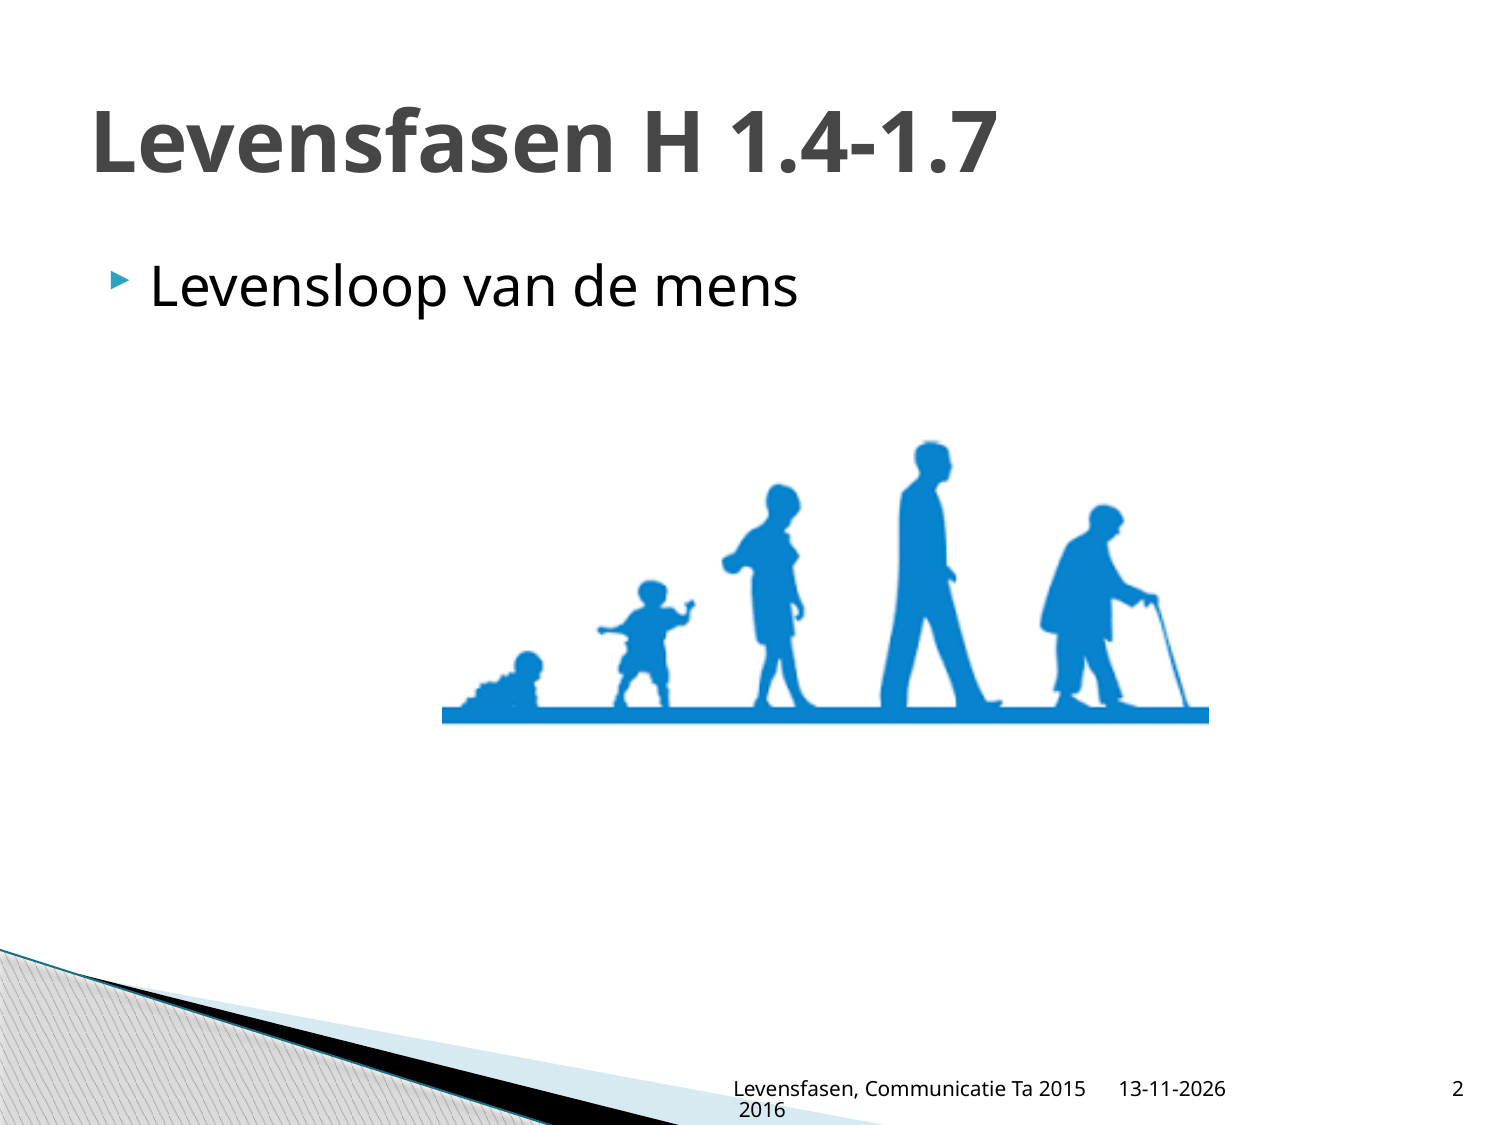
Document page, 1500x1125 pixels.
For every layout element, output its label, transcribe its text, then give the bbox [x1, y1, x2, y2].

title Levensfasen H 1.4-1.7 [75, 45, 1425, 233]
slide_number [1105, 1051, 1418, 1112]
footer Levensfasen, Communicatie Ta 2015 2016 [718, 1051, 1105, 1112]
picture [442, 408, 1210, 765]
list Levensloop van de mens [75, 243, 1425, 986]
slide_number 2 [1418, 1051, 1479, 1112]
